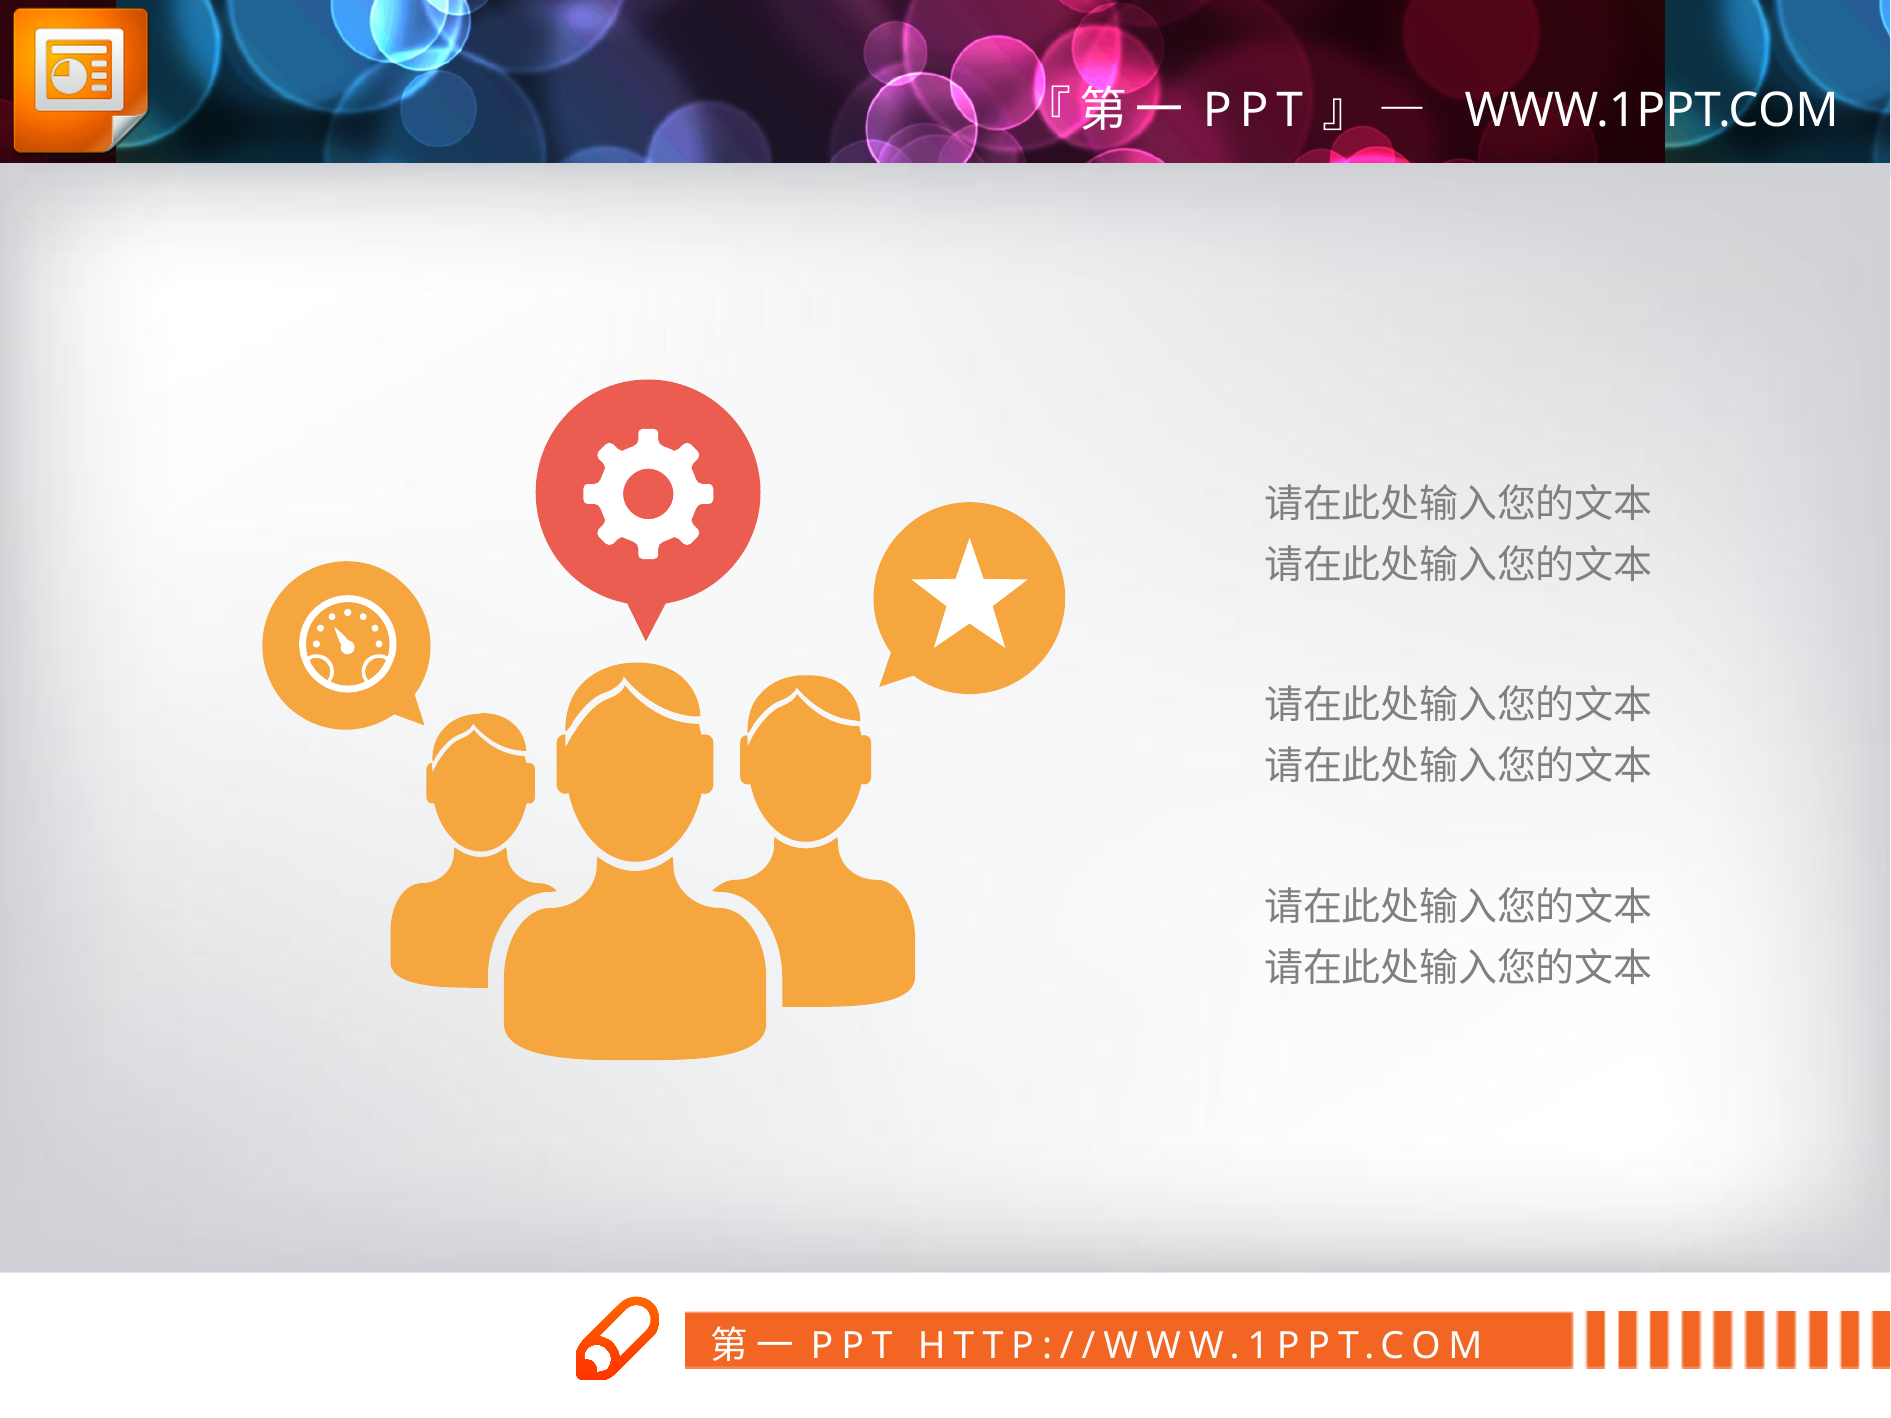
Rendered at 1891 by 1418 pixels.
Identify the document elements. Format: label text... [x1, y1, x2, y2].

picture [0, 0, 1891, 1275]
text_box 请在此处输入您的文本 请在此处输入您的文本 [1238, 860, 1678, 997]
text_box 请在此处输入您的文本 请在此处输入您的文本 [1238, 658, 1678, 795]
text_box 请在此处输入您的文本 请在此处输入您的文本 [1238, 457, 1678, 594]
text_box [298, 594, 397, 693]
picture [685, 1311, 1891, 1369]
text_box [254, 379, 1075, 1064]
